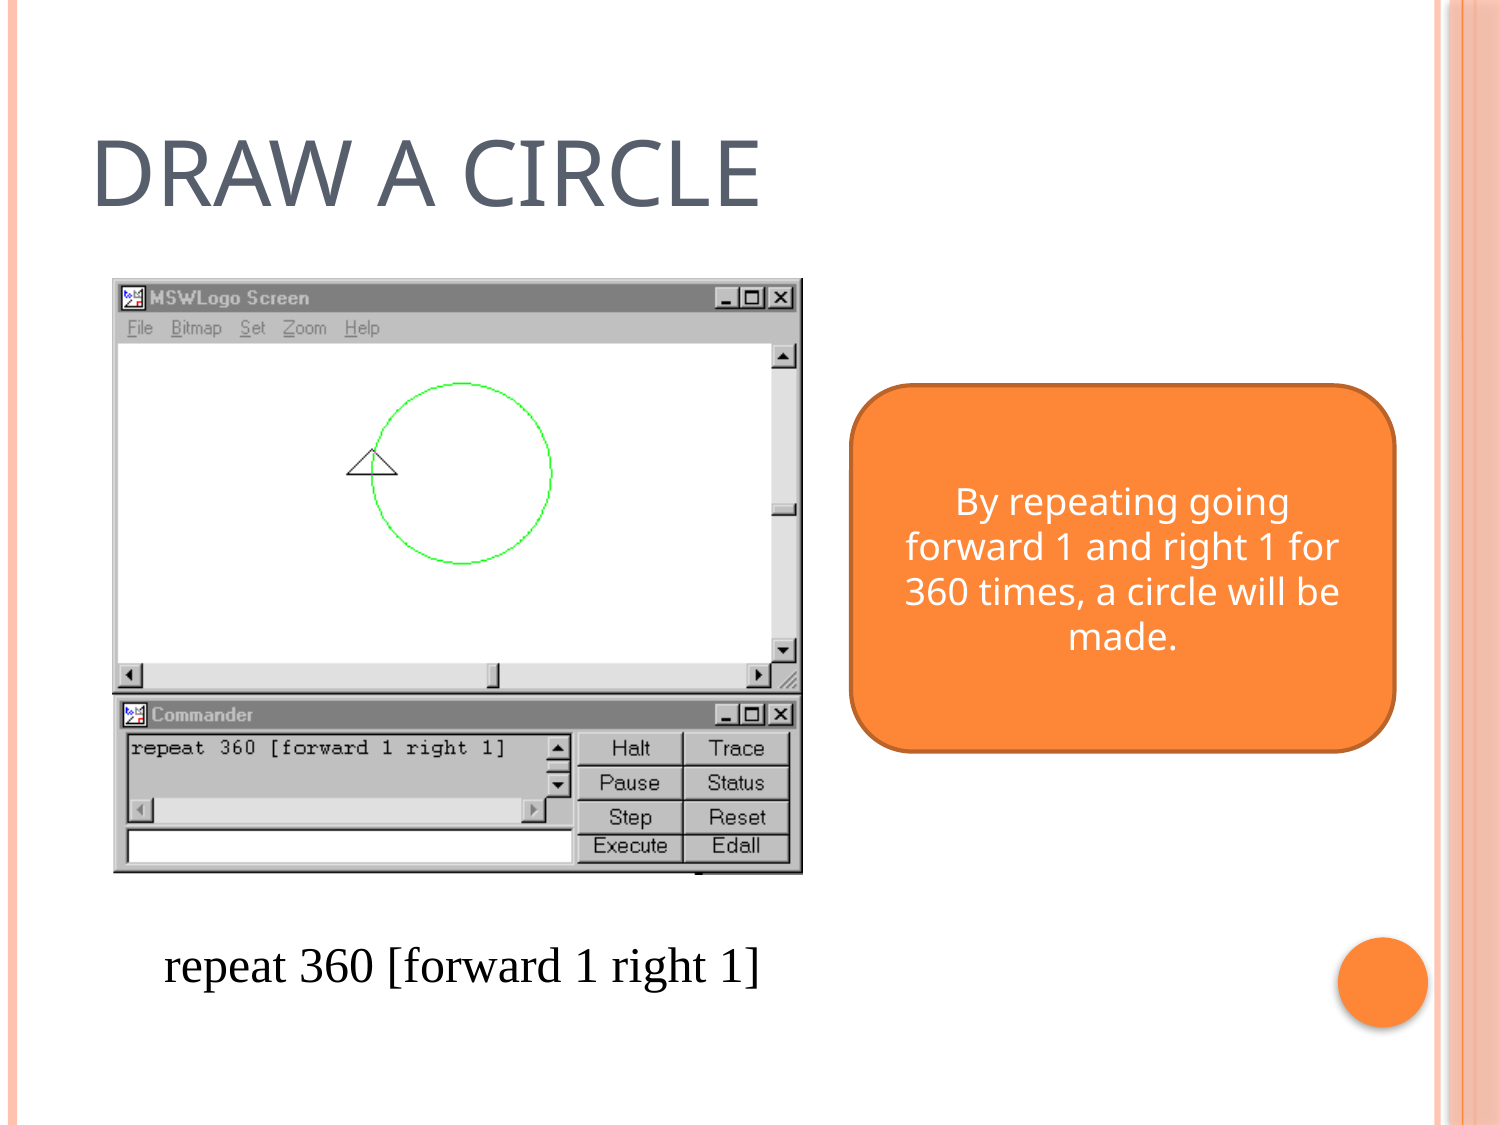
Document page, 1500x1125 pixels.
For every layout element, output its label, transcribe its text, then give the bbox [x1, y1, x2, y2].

title Draw A Circle [75, 45, 1300, 233]
text_box By repeating going forward 1 and right 1 for 360 times, a circle will be made. [848, 383, 1397, 754]
text_box repeat 360 [forward 1 right 1] [149, 925, 776, 1000]
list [111, 278, 804, 875]
